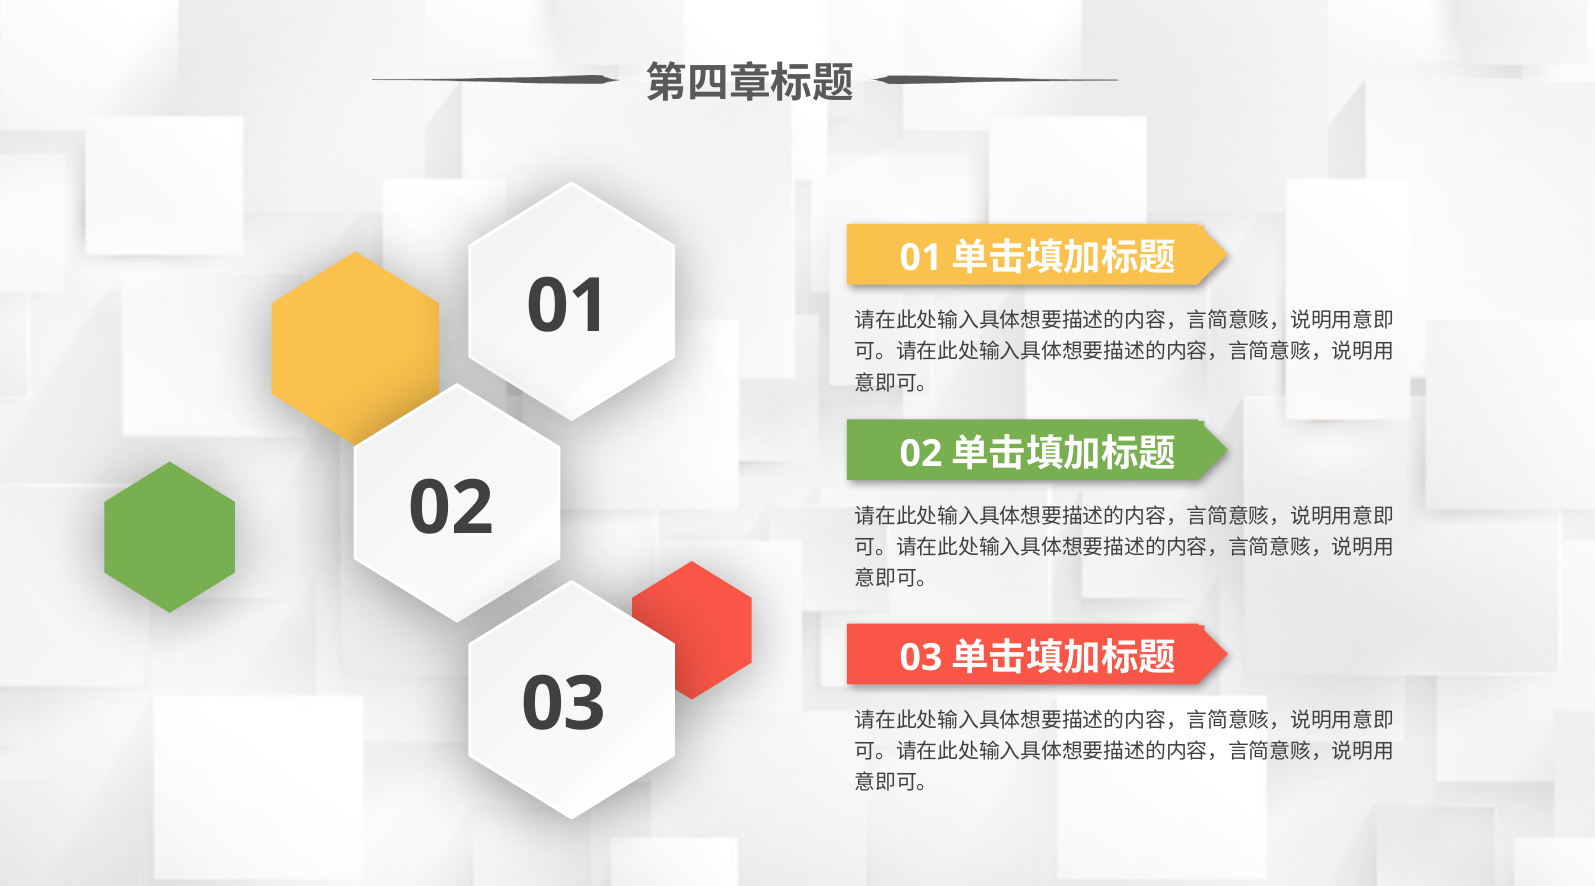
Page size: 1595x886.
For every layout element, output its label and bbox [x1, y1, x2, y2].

text_box [846, 623, 1229, 685]
text_box [469, 182, 674, 420]
text_box [354, 384, 559, 622]
text_box [469, 581, 674, 819]
picture [0, 0, 1595, 886]
text_box [846, 223, 1229, 285]
text_box [846, 419, 1229, 481]
